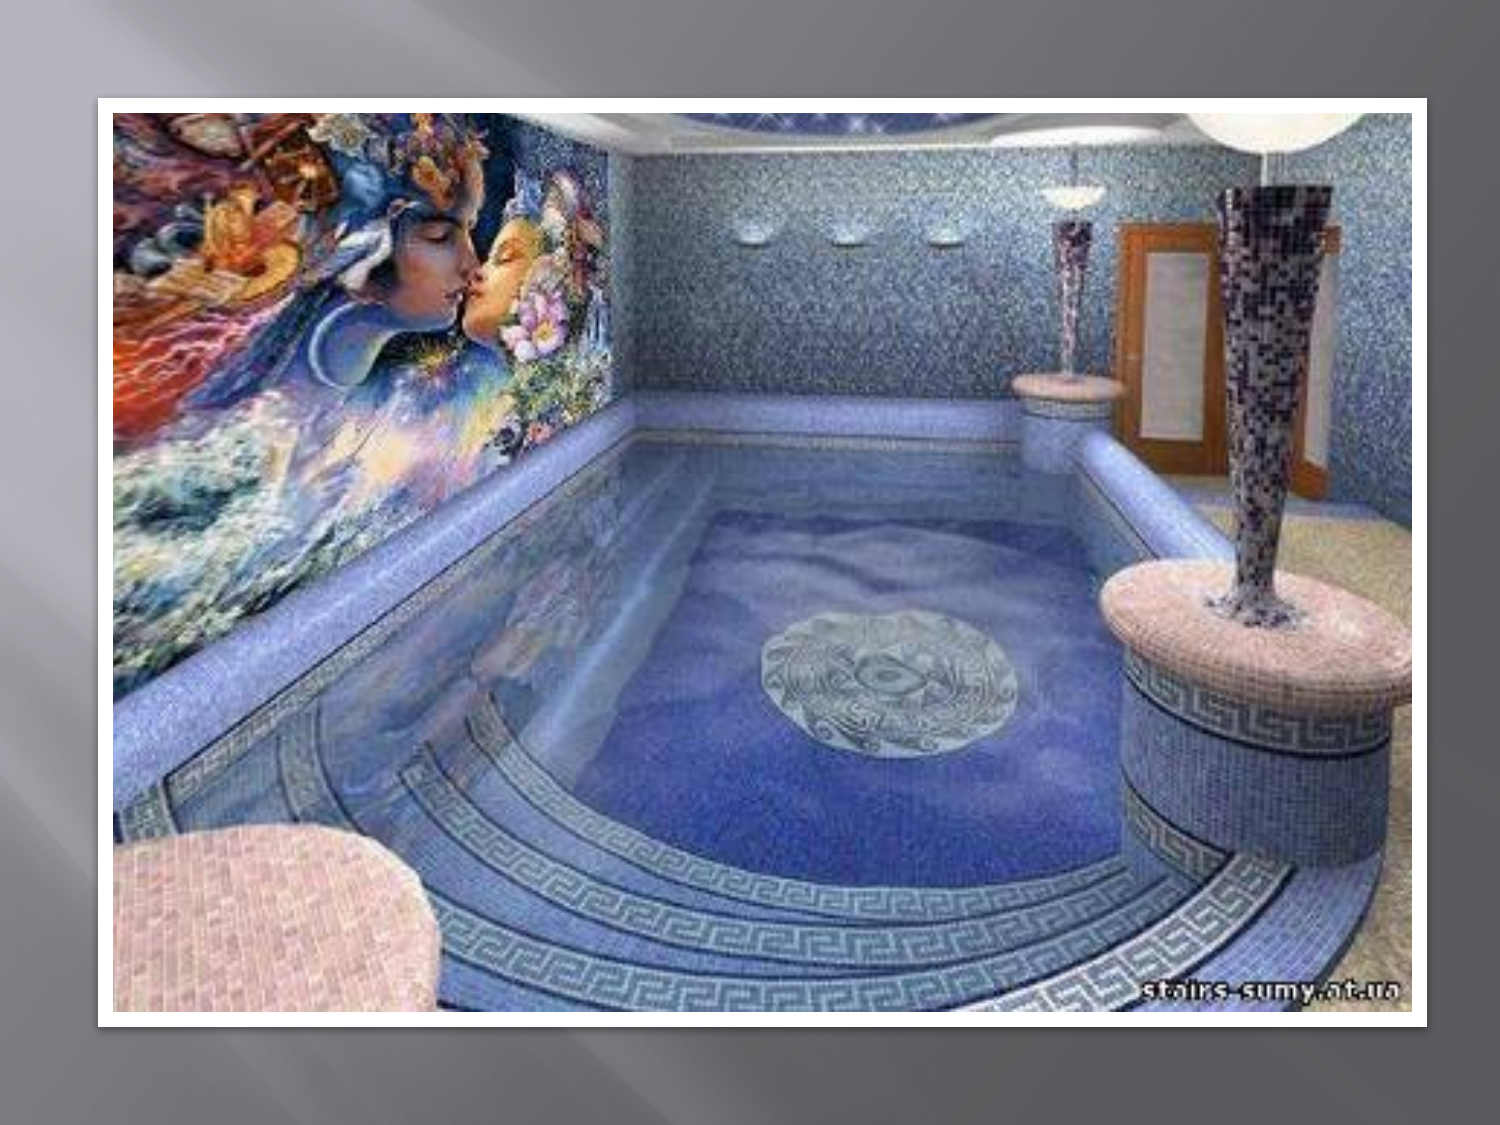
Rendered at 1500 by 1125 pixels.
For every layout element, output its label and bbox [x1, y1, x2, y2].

title [50, 45, 1500, 234]
picture [112, 112, 1413, 1013]
